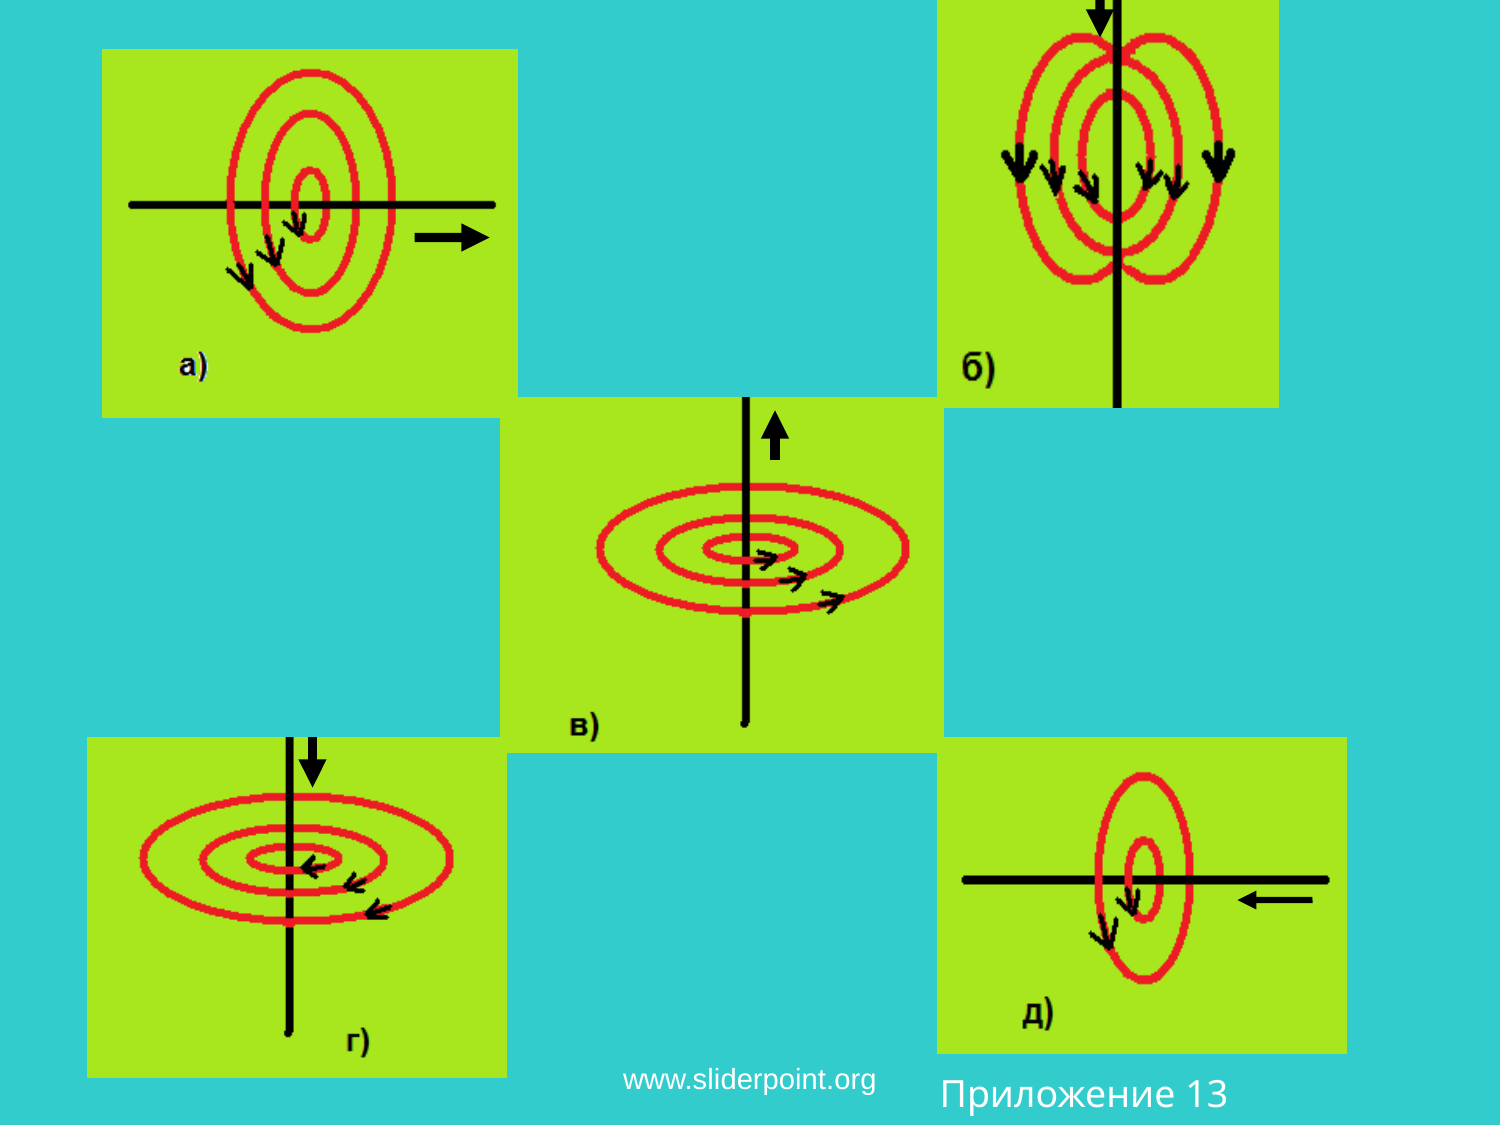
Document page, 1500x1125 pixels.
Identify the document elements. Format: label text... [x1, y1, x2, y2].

text_box Приложение 13 [924, 1062, 1463, 1125]
footer www.sliderpoint.org [512, 1024, 988, 1103]
picture [87, 0, 1348, 1079]
